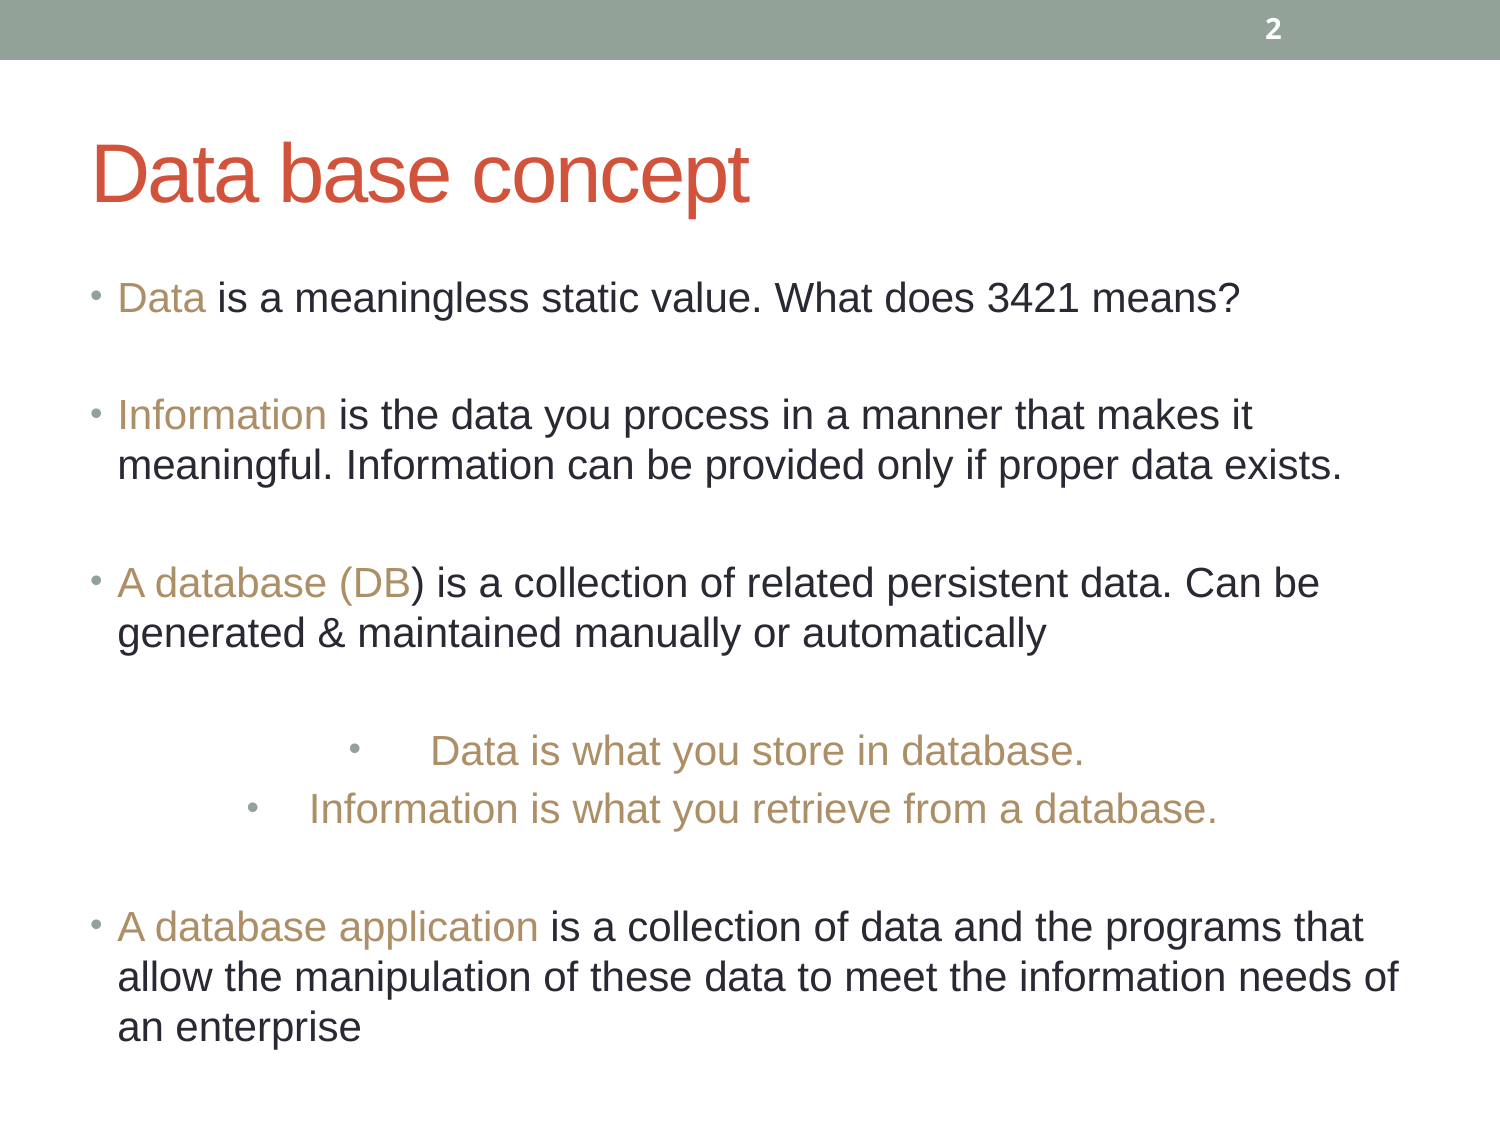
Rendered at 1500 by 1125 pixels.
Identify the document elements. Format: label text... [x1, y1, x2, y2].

list Data is a meaningless static value. What does 3421 means? Information is the data you process in a manner that makes it meaningful. Information can be provided only if proper data exists. A database (DB) is a collection of related persistent data. Can be generated & maintained manually or automatically Data is what you store in database. Information is what you retrieve from a database. A database application is a collection of data and the programs that allow the manipulation of these data to meet the information needs of an enterprise [75, 262, 1425, 1063]
slide_number 2 [1250, 3, 1425, 57]
title Data base concept [75, 87, 1425, 250]
